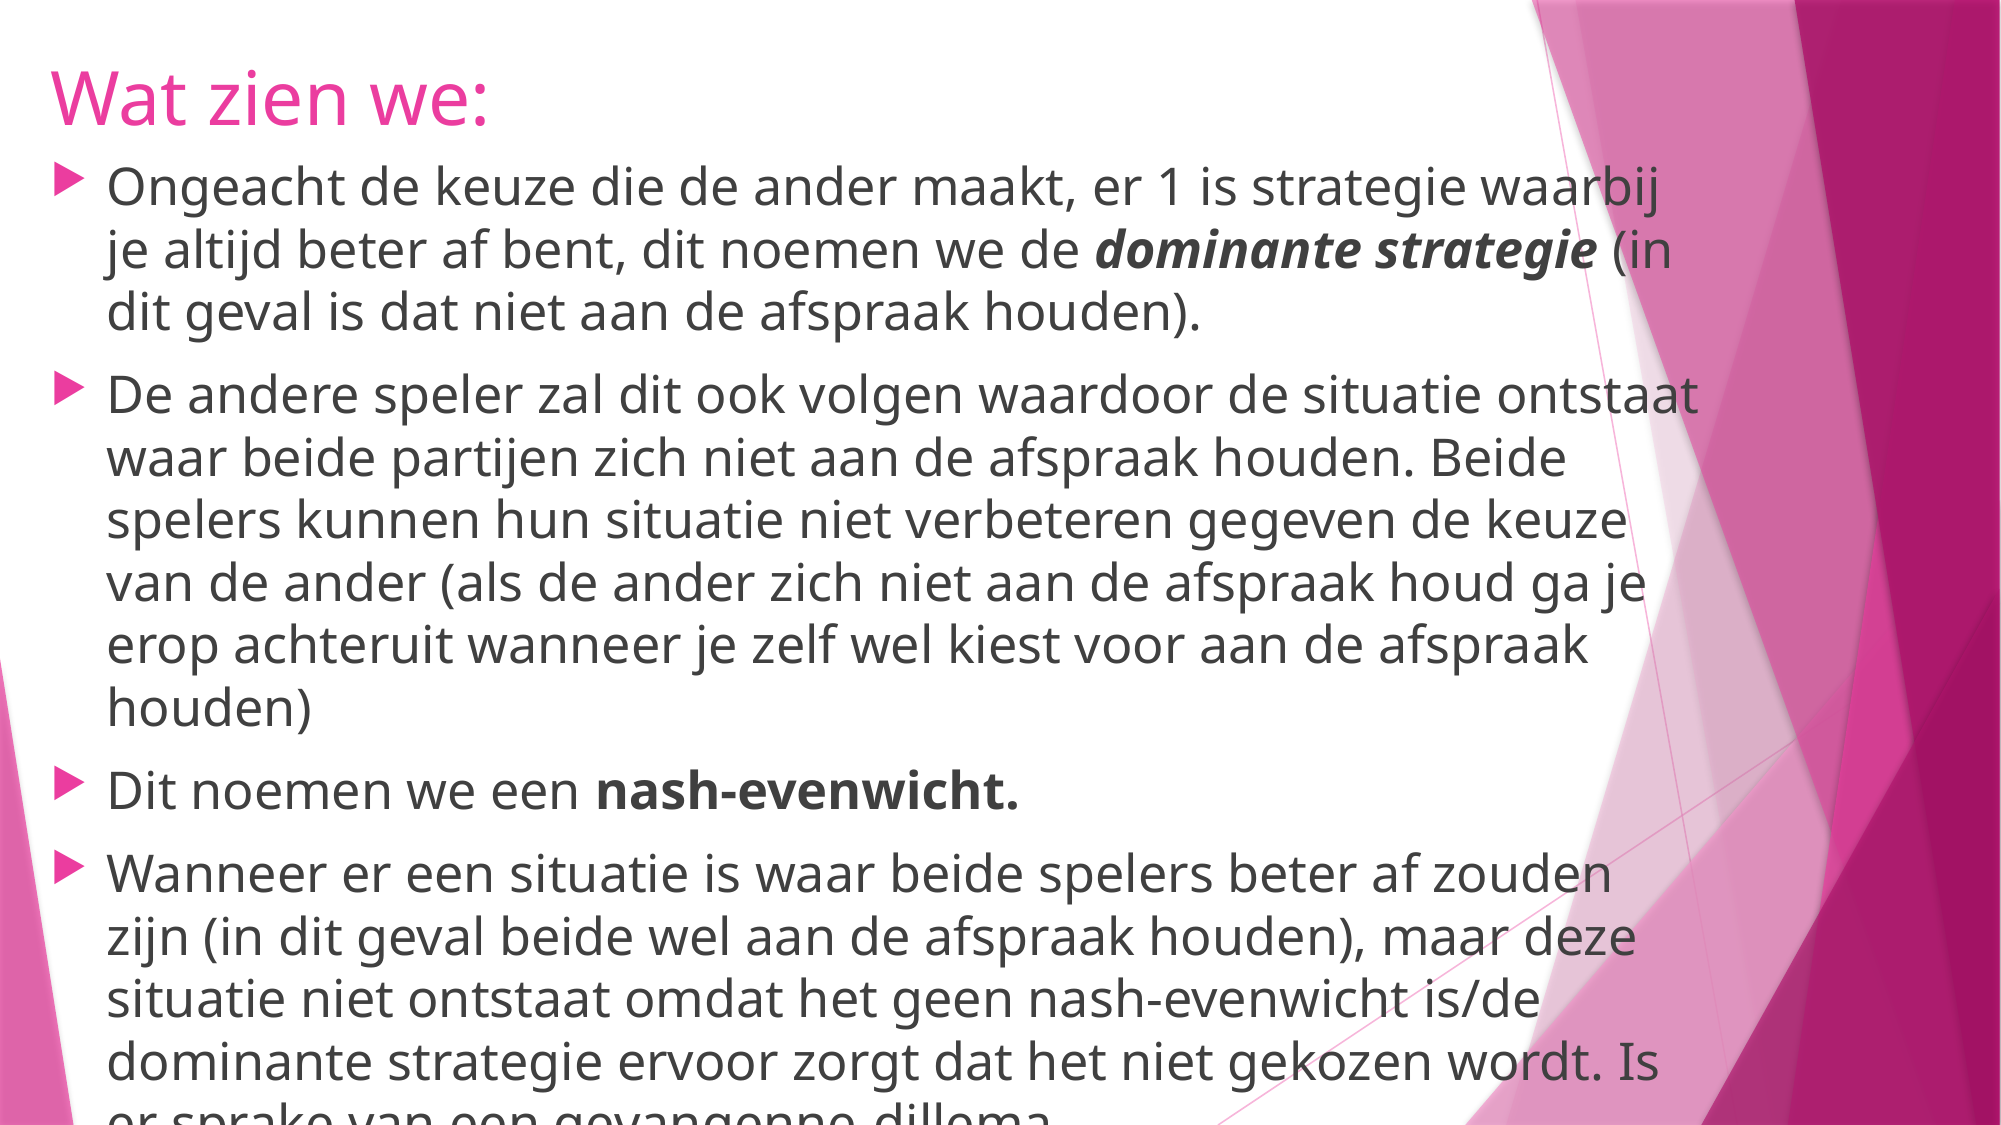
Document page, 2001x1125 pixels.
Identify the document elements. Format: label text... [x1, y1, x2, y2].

title Wat zien we: [35, 43, 1528, 146]
list Ongeacht de keuze die de ander maakt, er 1 is strategie waarbij je altijd beter af bent, dit noemen we de dominante strategie (in dit geval is dat niet aan de afspraak houden). De andere speler zal dit ook volgen waardoor de situatie ontstaat waar beide partijen zich niet aan de afspraak houden. Beide spelers kunnen hun situatie niet verbeteren gegeven de keuze van de ander (als de ander zich niet aan de afspraak houd ga je erop achteruit wanneer je zelf wel kiest voor aan de afspraak houden) Dit noemen we een nash-evenwicht. Wanneer er een situatie is waar beide spelers beter af zouden zijn (in dit geval beide wel aan de afspraak houden), maar deze situatie niet ontstaat omdat het geen nash-evenwicht is/de dominante strategie ervoor zorgt dat het niet gekozen wordt. Is er sprake van een gevangenne-dillema. [35, 146, 1722, 989]
